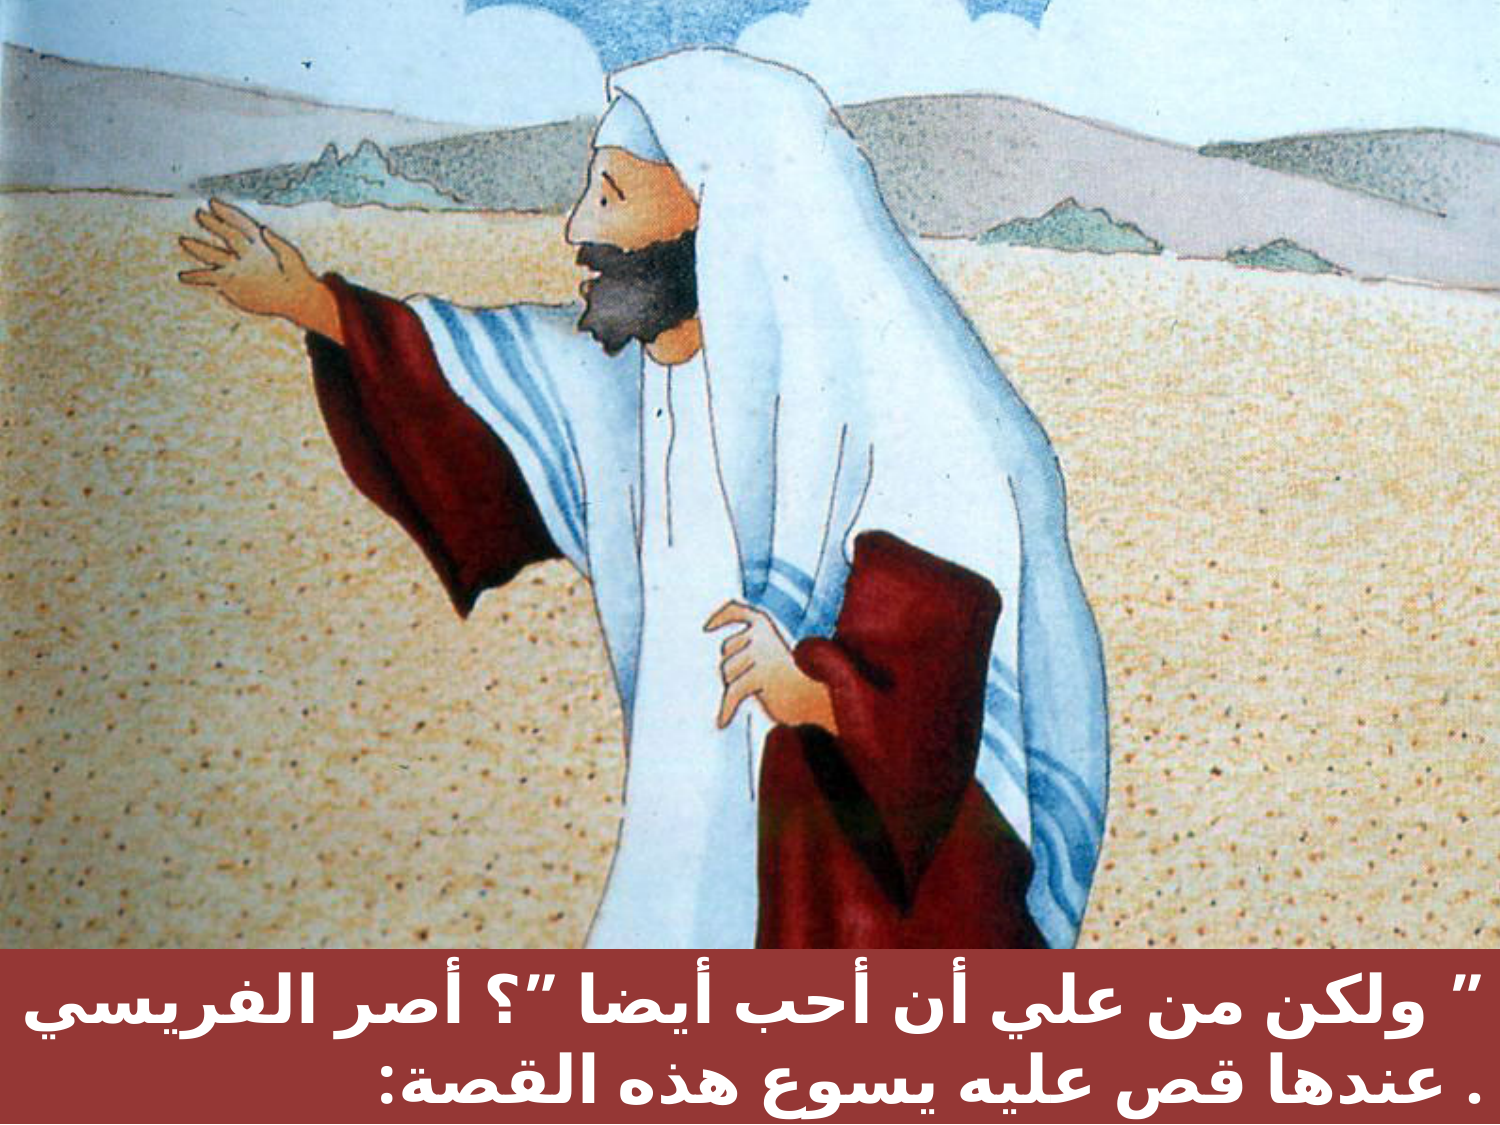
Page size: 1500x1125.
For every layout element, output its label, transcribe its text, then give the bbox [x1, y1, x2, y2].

text_box ” ولكن من علي أن أحب أيضا ”؟ أصر الفريسي . عندها قص عليه يسوع هذه القصة: [0, 956, 1500, 1124]
picture [0, 0, 1500, 950]
